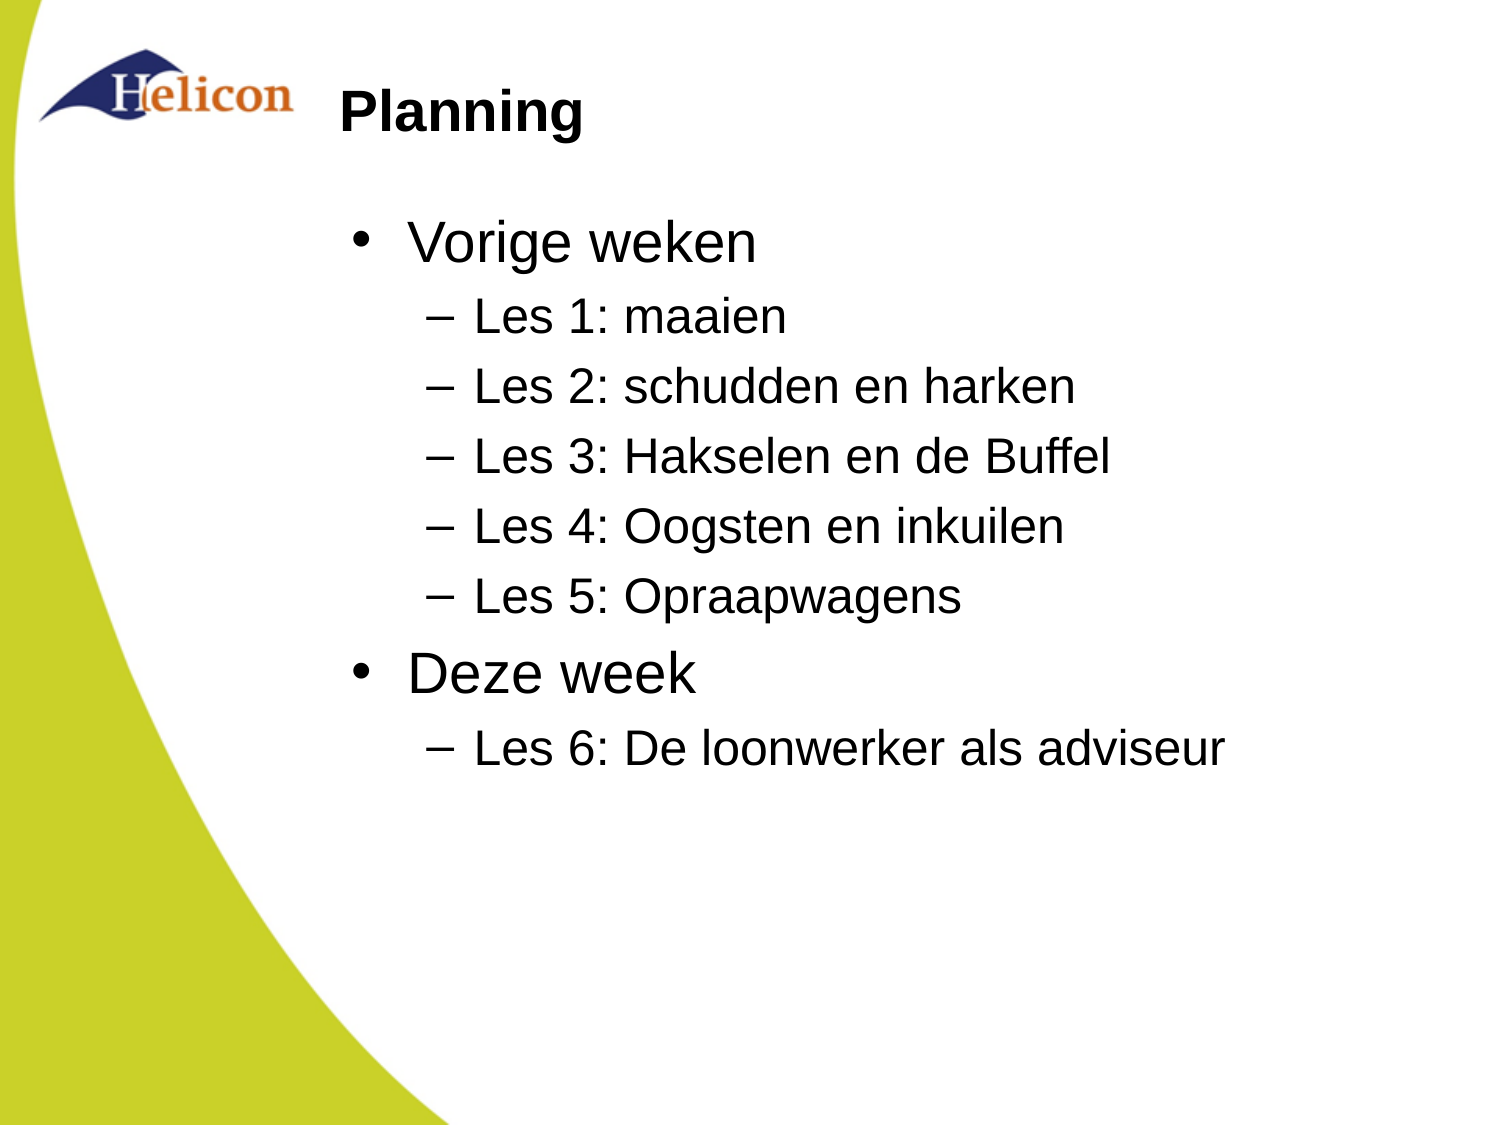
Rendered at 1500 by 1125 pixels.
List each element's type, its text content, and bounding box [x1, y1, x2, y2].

list Vorige weken Les 1: maaien Les 2: schudden en harken Les 3: Hakselen en de Buffel Les 4: Oogsten en inkuilen Les 5: Opraapwagens Deze week Les 6: De loonwerker als adviseur [336, 196, 1425, 1005]
picture [0, 0, 1500, 1125]
title Planning [324, 54, 1415, 161]
